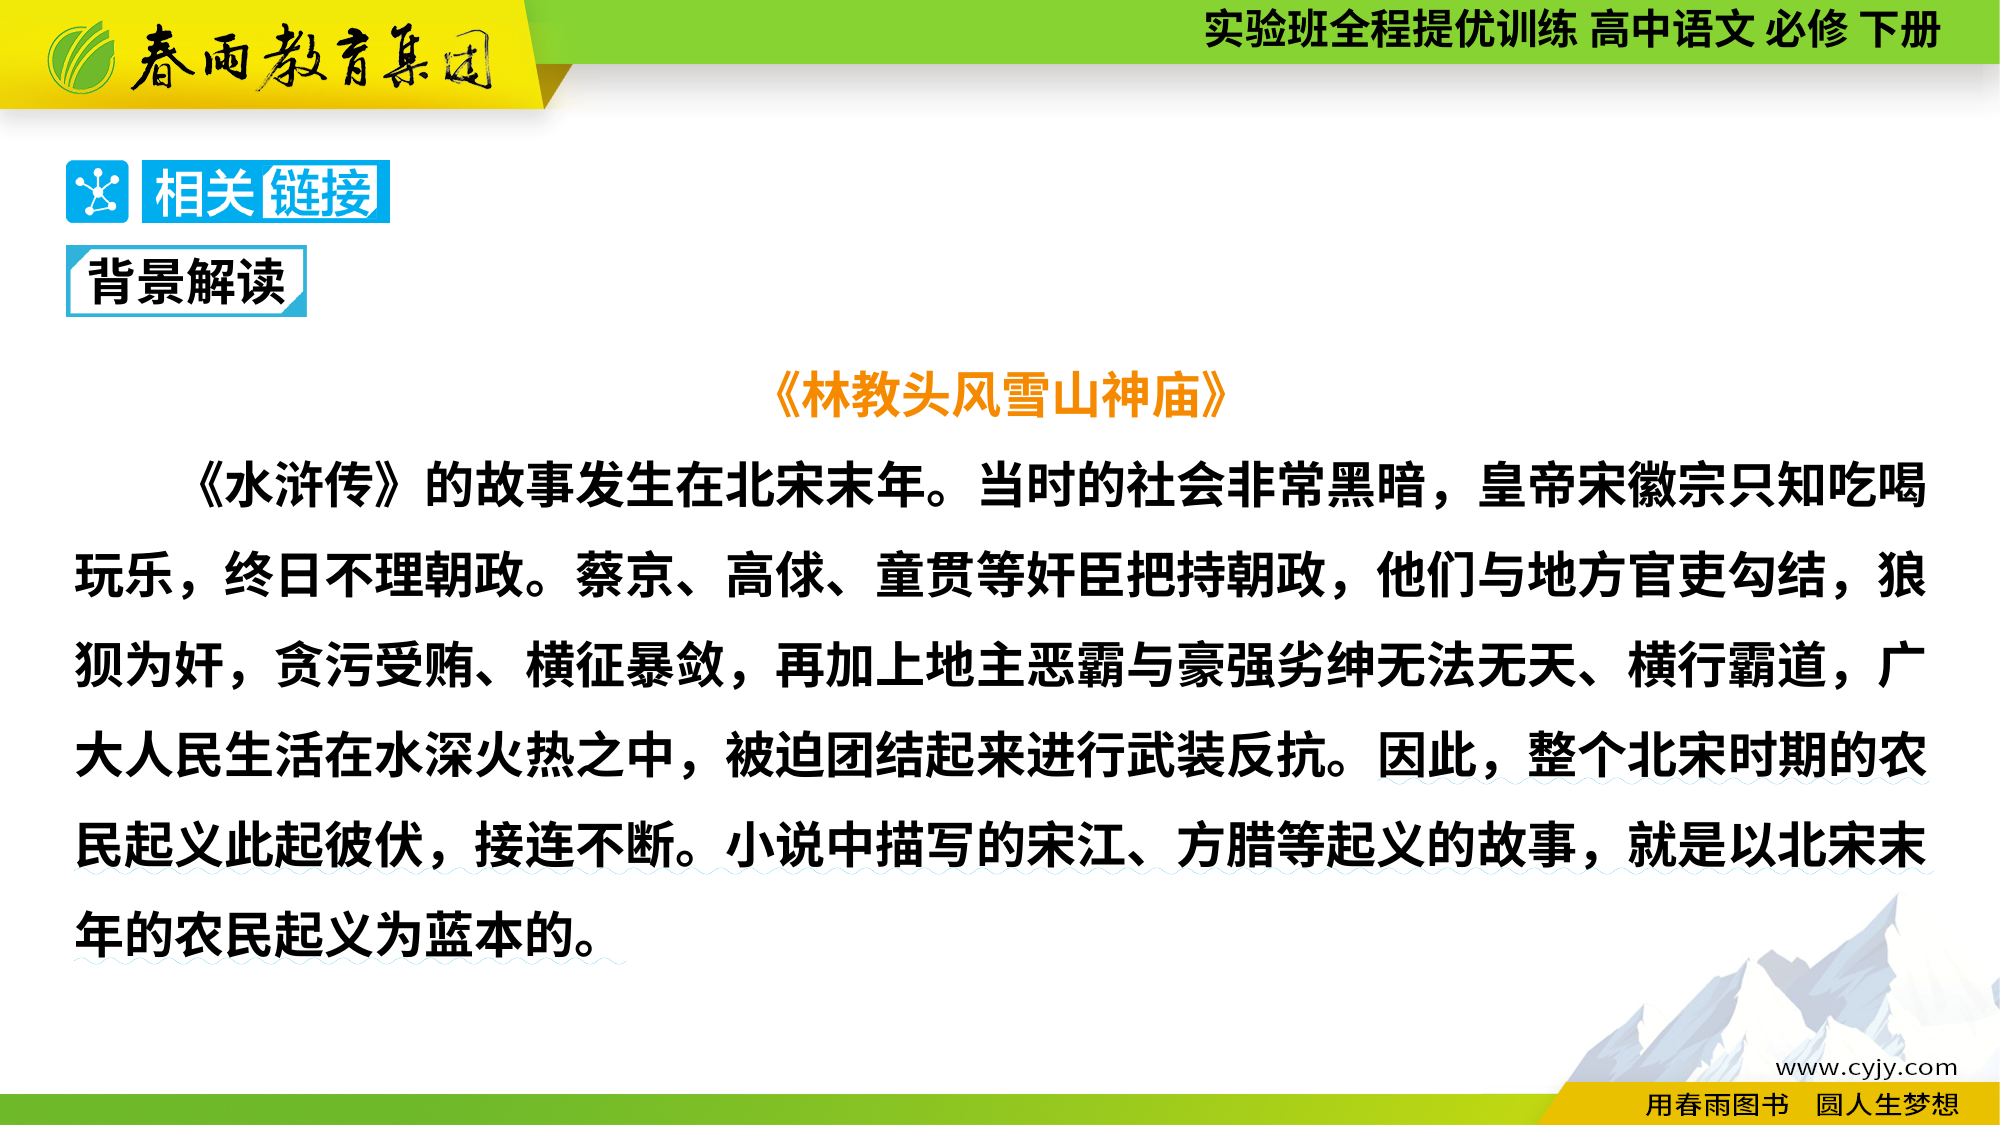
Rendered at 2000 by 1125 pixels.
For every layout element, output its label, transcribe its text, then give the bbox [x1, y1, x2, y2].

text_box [66, 243, 307, 320]
list 《林教头风雪山神庙》 《水浒传》的故事发生在北宋末年。当时的社会非常黑暗，皇帝宋徽宗只知吃喝玩乐，终日不理朝政。蔡京、高俅、童贯等奸臣把持朝政，他们与地方官吏勾结，狼狈为奸，贪污受贿、横征暴敛，再加上地主恶霸与豪强劣绅无法无天、横行霸道，广大人民生活在水深火热之中，被迫团结起来进行武装反抗。因此，整个北宋时期的农民起义此起彼伏，接连不断。小说中描写的宋江、方腊等起义的故事，就是以北宋末年的农民起义为蓝本的。 [59, 326, 1944, 978]
picture [0, 0, 2000, 1125]
